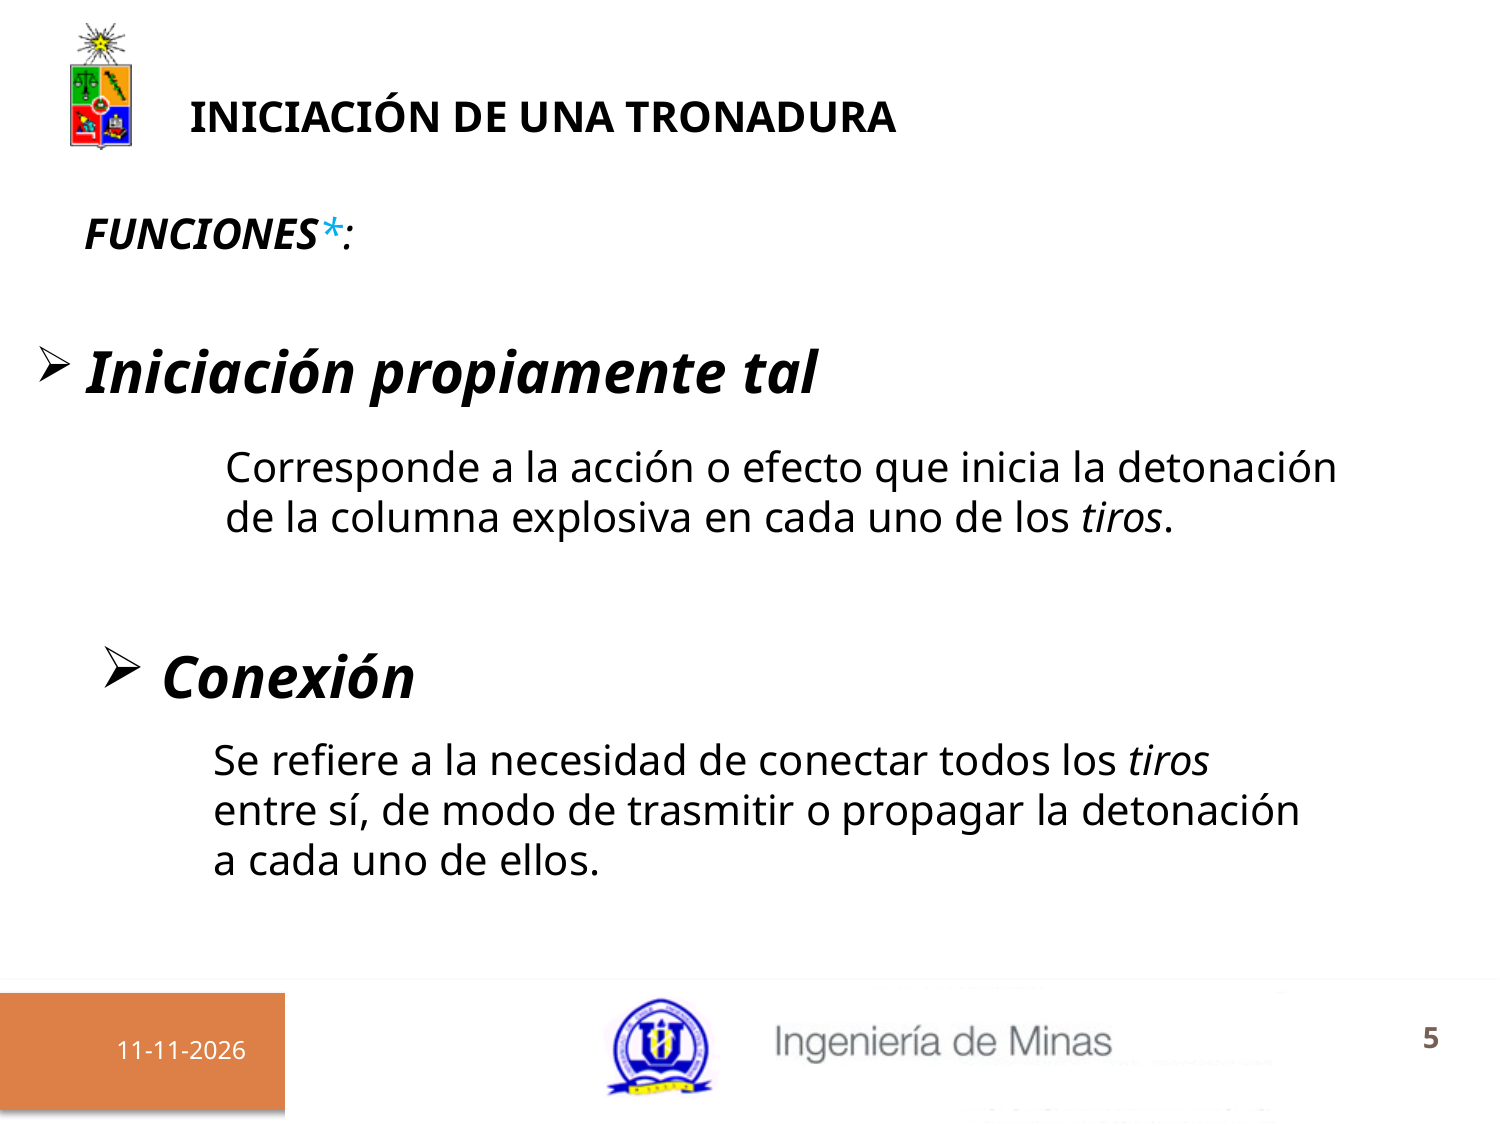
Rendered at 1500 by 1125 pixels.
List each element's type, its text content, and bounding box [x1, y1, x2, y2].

picture [285, 980, 1500, 1125]
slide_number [12, 995, 279, 1108]
text_box Funciones*: [70, 199, 1161, 265]
text_box Se refiere a la necesidad de conectar todos los tiros entre sí, de modo de trasmitir o propagar la detonación a cada uno de ellos. [199, 726, 1325, 892]
text_box Corresponde a la acción o efecto que inicia la detonación de la columna explosiva en cada uno de los tiros. [210, 433, 1372, 549]
picture [69, 23, 132, 151]
text_box Iniciación propiamente tal [0, 328, 834, 413]
text_box Conexión [45, 632, 431, 718]
text_box Iniciación de una tronadura [175, 81, 1266, 148]
